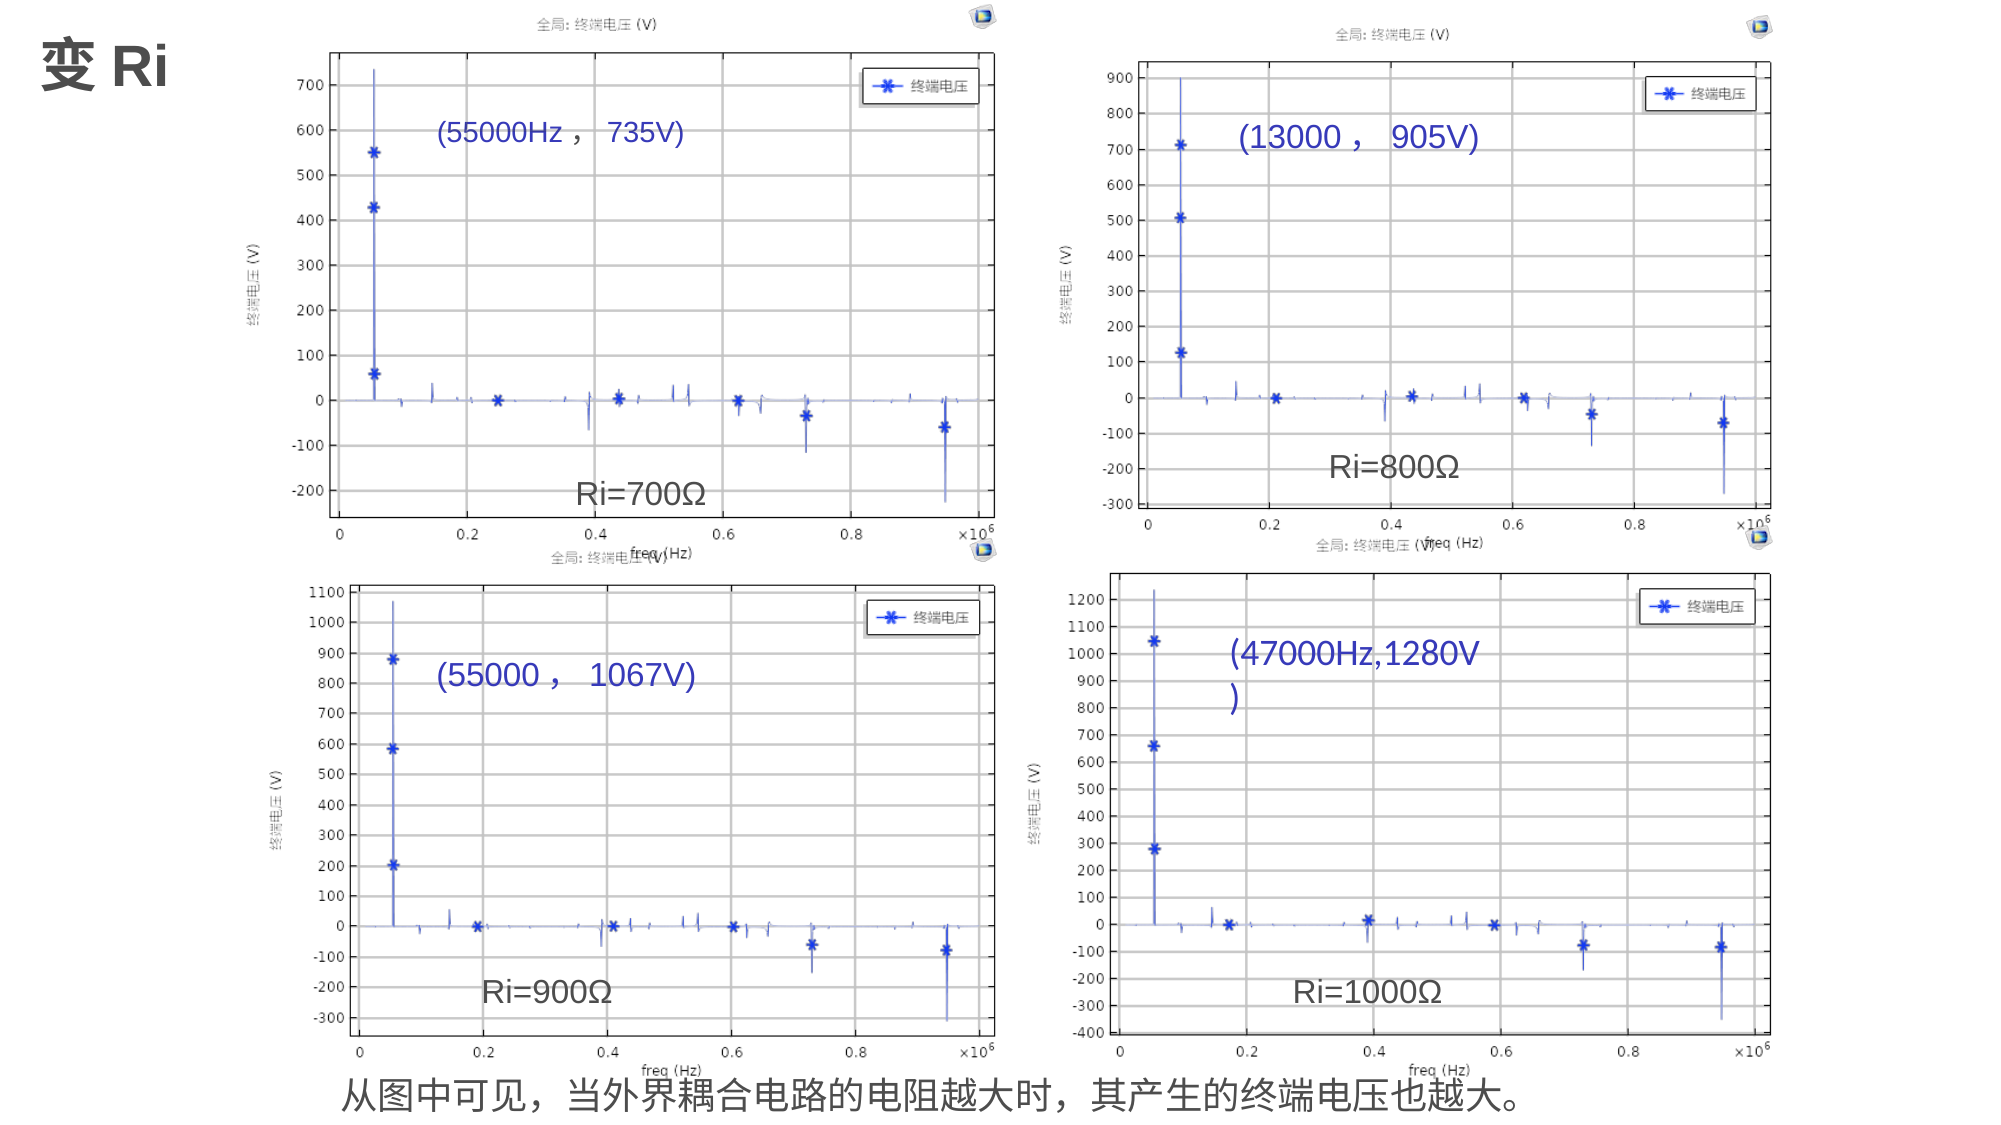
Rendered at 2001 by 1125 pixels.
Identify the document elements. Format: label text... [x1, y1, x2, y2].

text_box 变Ri [24, 0, 185, 106]
text_box 从图中可见，当外界耦合电路的电阻越大时，其产生的终端电压也越大。 [325, 1051, 1556, 1125]
picture [243, 0, 1001, 1085]
picture [1024, 10, 1777, 1085]
